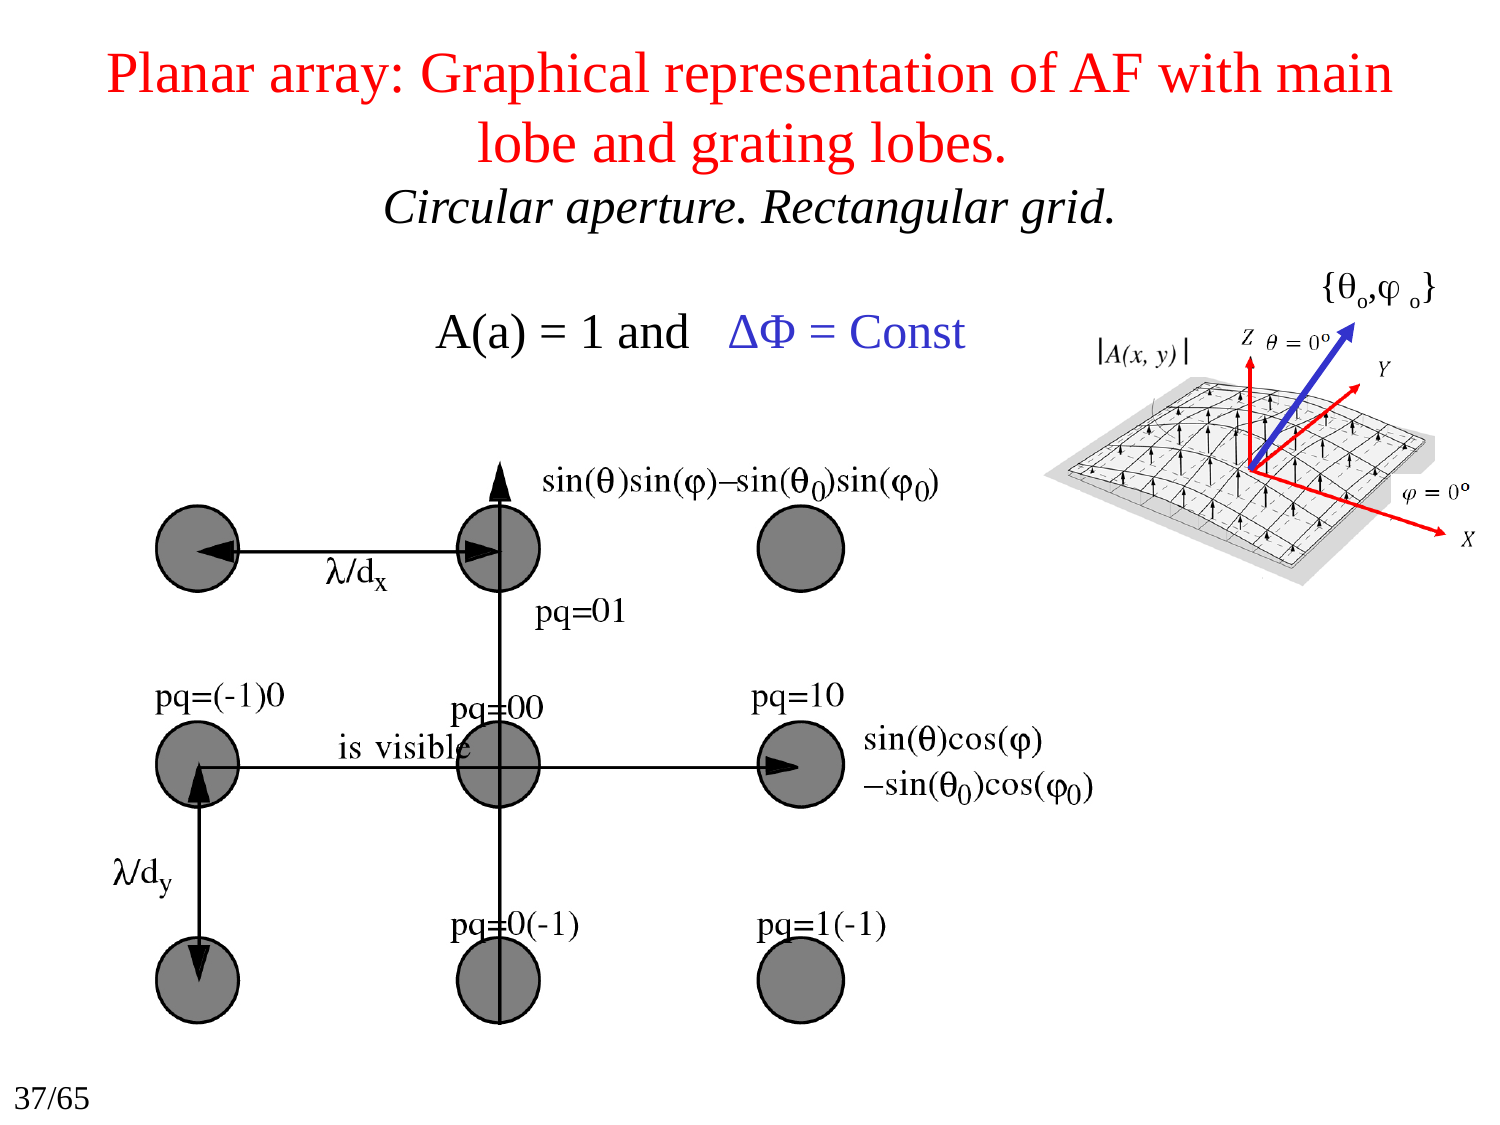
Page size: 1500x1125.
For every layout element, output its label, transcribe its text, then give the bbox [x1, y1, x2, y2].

title Planar array: Graphical representation of AF with main lobe and grating lobes. Circular aperture. Rectangular grid. [64, 0, 1436, 269]
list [111, 455, 1094, 1026]
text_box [1021, 253, 1479, 591]
text_box A(a) = 1 and ΔΦ = Const [420, 290, 981, 366]
